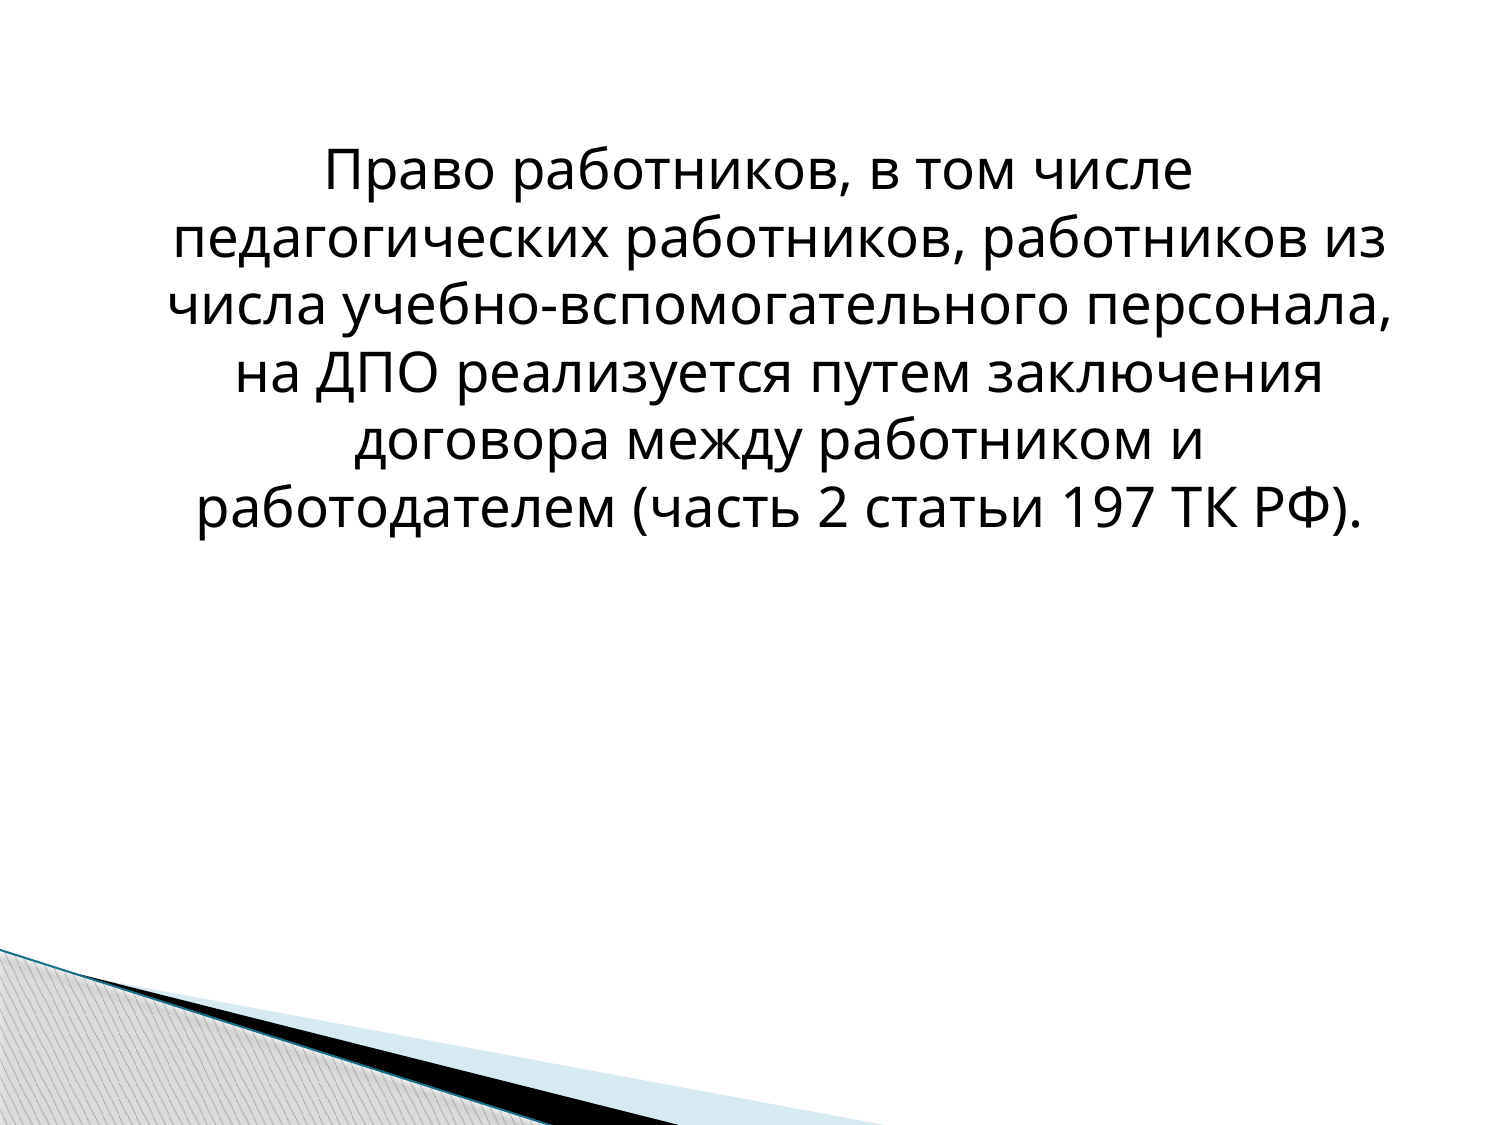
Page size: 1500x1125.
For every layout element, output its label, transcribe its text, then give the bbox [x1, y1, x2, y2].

list Право работников, в том числе педагогических работников, работников из числа учебно-вспомогательного персонала, на ДПО реализуется путем заключения договора между работником и работодателем (часть 2 статьи 197 ТК РФ). [75, 50, 1425, 1005]
